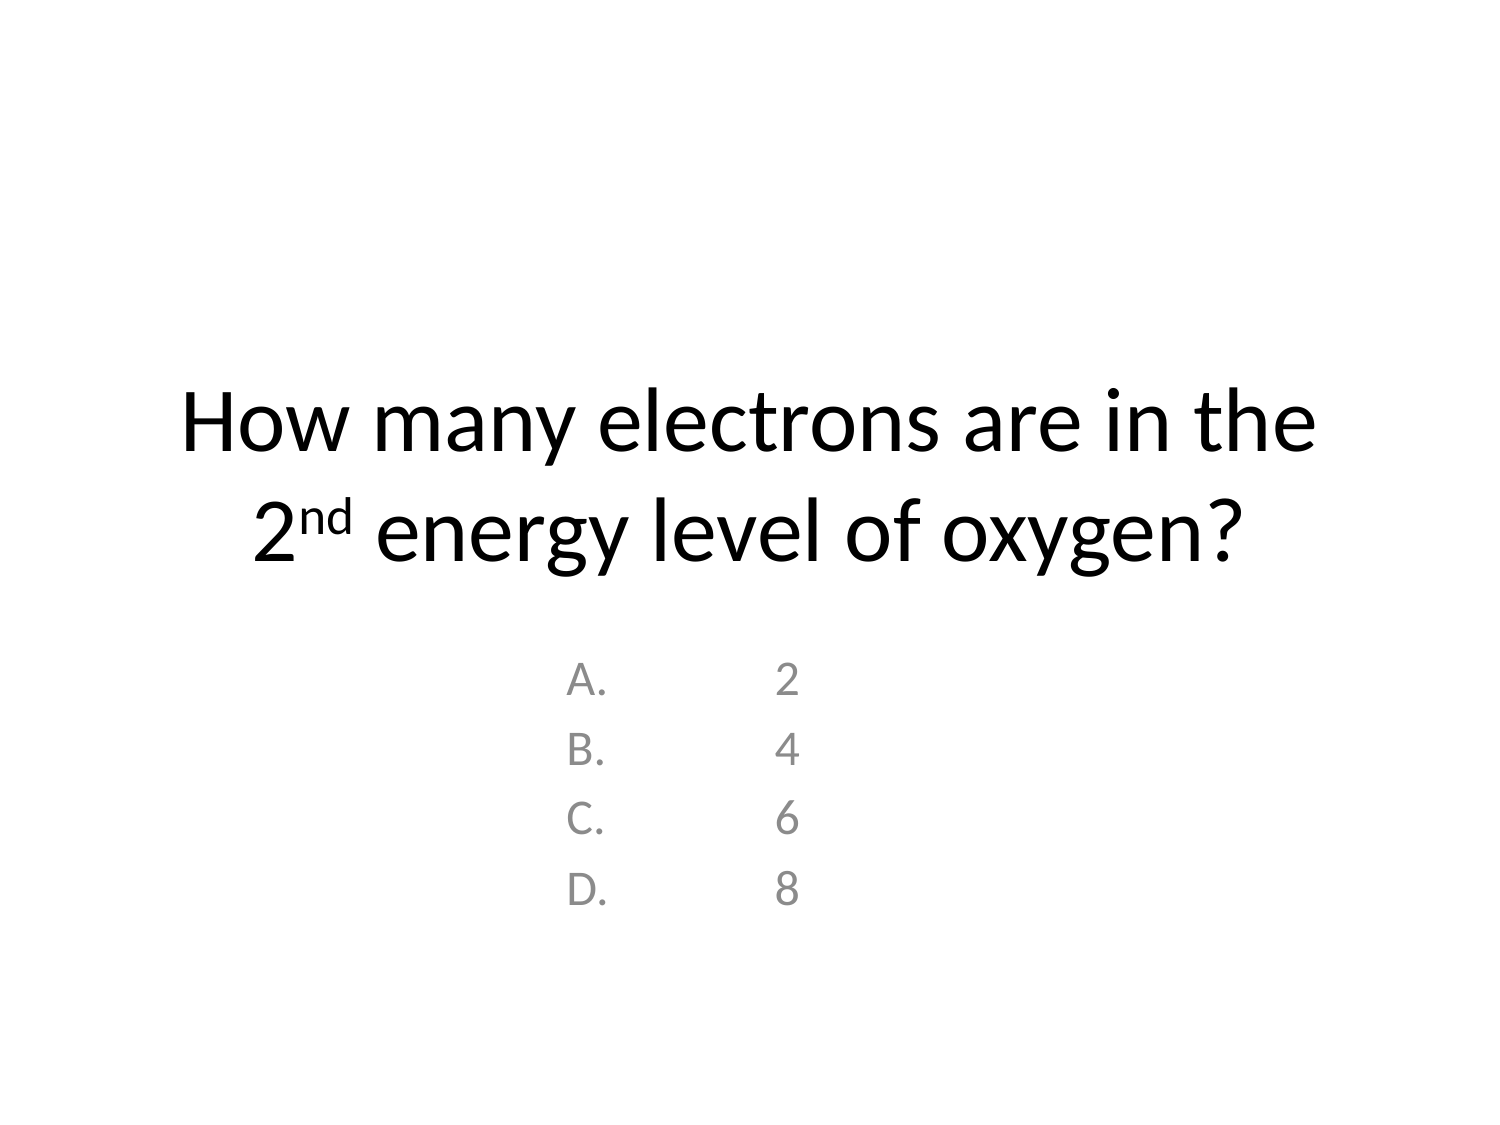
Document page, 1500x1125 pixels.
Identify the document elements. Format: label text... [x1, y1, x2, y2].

subtitle 2 4 6 8 [225, 637, 1275, 925]
title How many electrons are in the 2nd energy level of oxygen? [112, 349, 1388, 591]
